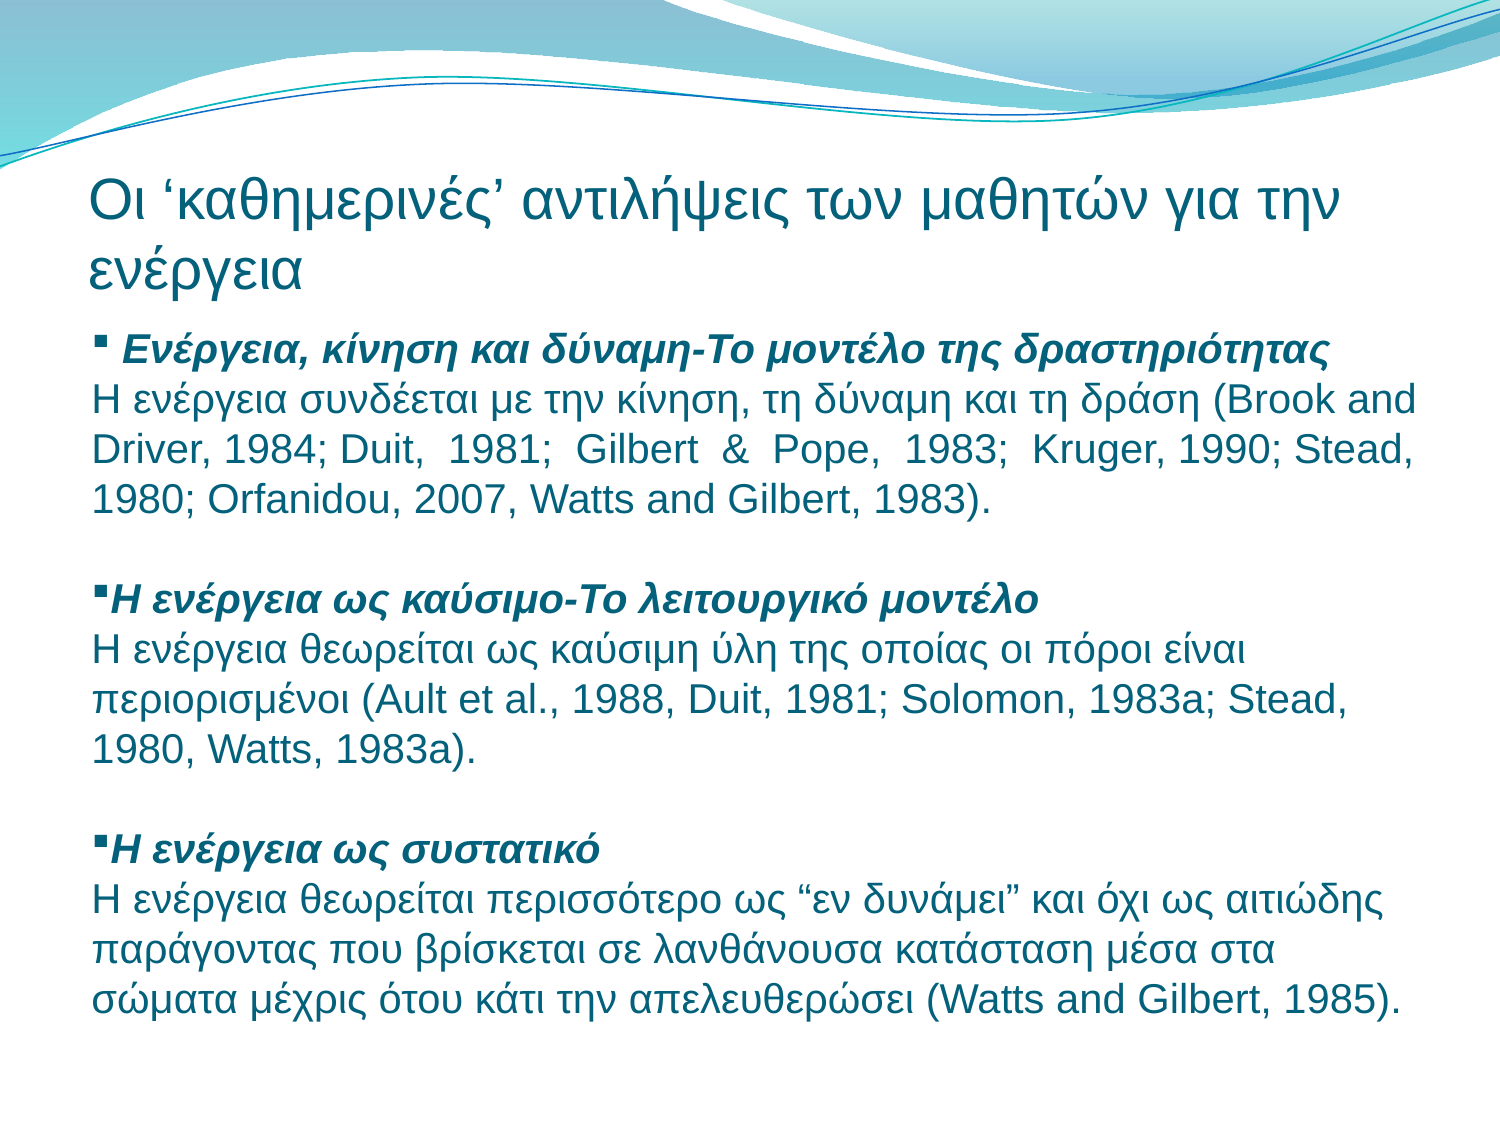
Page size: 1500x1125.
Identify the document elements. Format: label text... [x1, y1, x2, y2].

text_box Οι ‘καθημερινές’ αντιλήψεις των μαθητών για την ενέργεια [88, 113, 1451, 302]
text_box Ενέργεια, κίνηση και δύναμη-Το μοντέλο της δραστηριότητας Η ενέργεια συνδέεται με την κίνηση, τη δύναμη και τη δράση (Brook and Driver, 1984; Duit, 1981; Gilbert & Pope, 1983; Kruger, 1990; Stead, 1980; Orfanidou, 2007, Watts and Gilbert, 1983). Η ενέργεια ως καύσιμο-Το λειτουργικό μοντέλο Η ενέργεια θεωρείται ως καύσιμη ύλη της οποίας οι πόροι είναι περιορισμένοι (Ault et al., 1988, Duit, 1981; Solomon, 1983a; Stead, 1980, Watts, 1983a). Η ενέργεια ως συστατικό Η ενέργεια θεωρείται περισσότερο ως “εν δυνάμει” και όχι ως αιτιώδης παράγοντας που βρίσκεται σε λανθάνουσα κατάσταση μέσα στα σώματα μέχρις ότου κάτι την απελευθερώσει (Watts and Gilbert, 1985). [76, 314, 1447, 1070]
